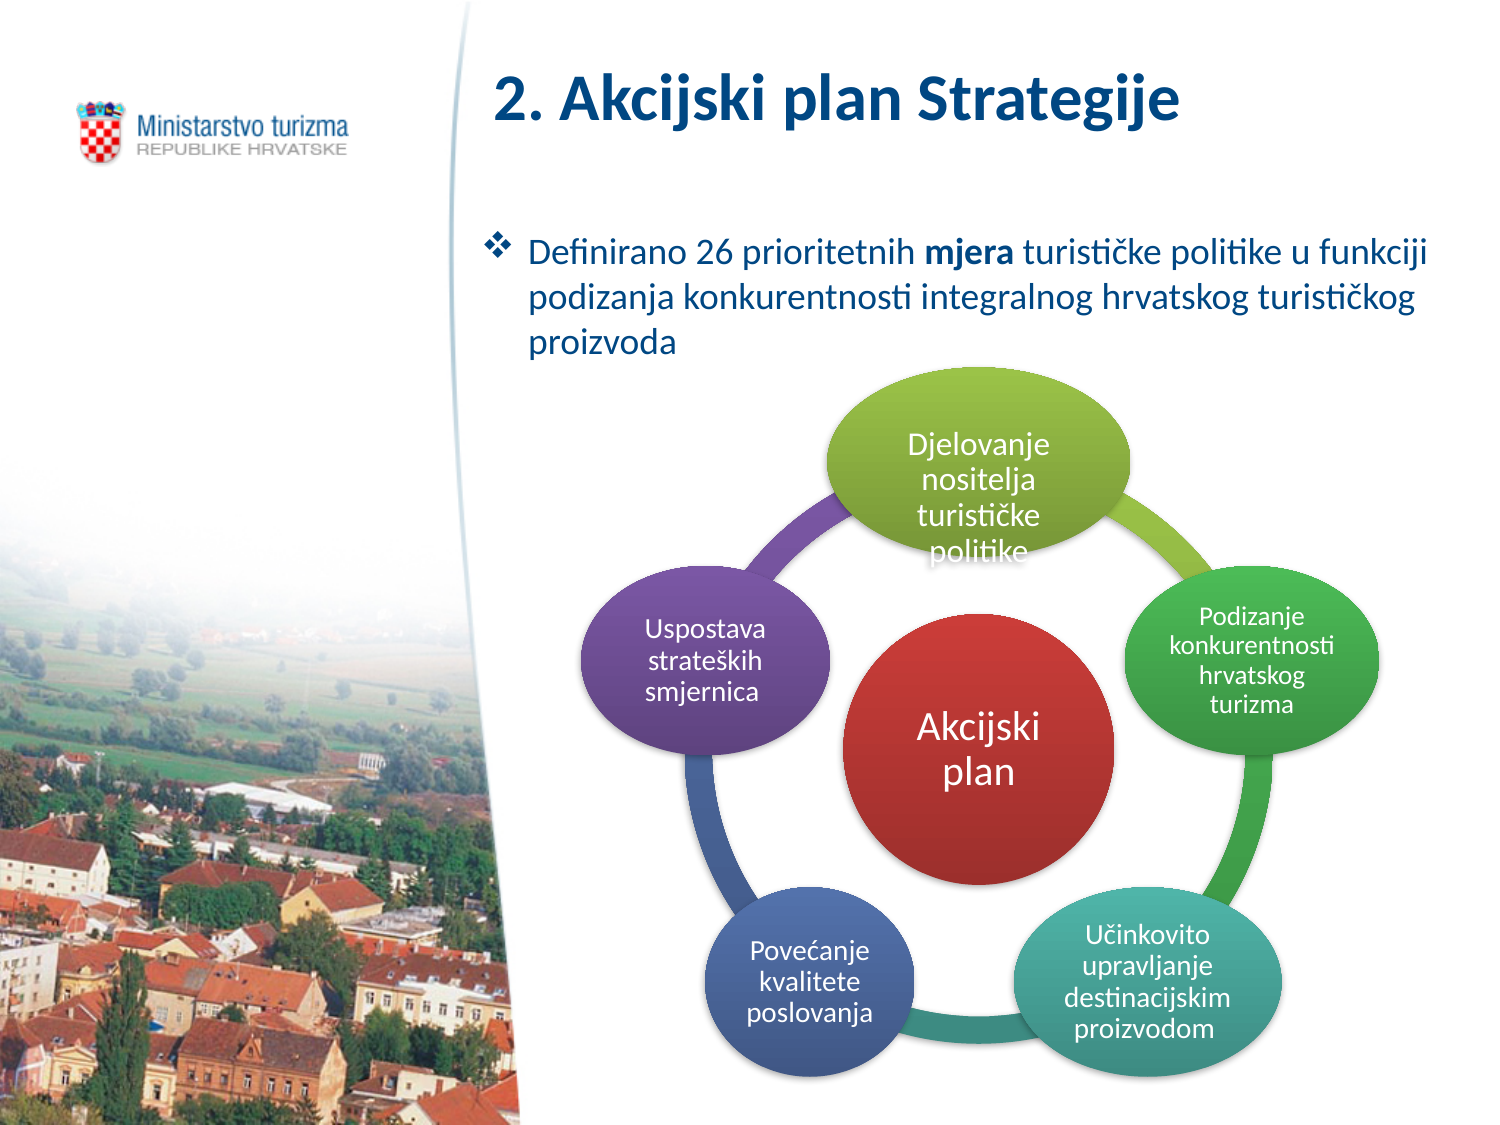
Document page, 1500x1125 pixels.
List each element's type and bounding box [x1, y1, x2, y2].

text_box [418, 366, 1500, 1083]
picture [0, 0, 1500, 1125]
